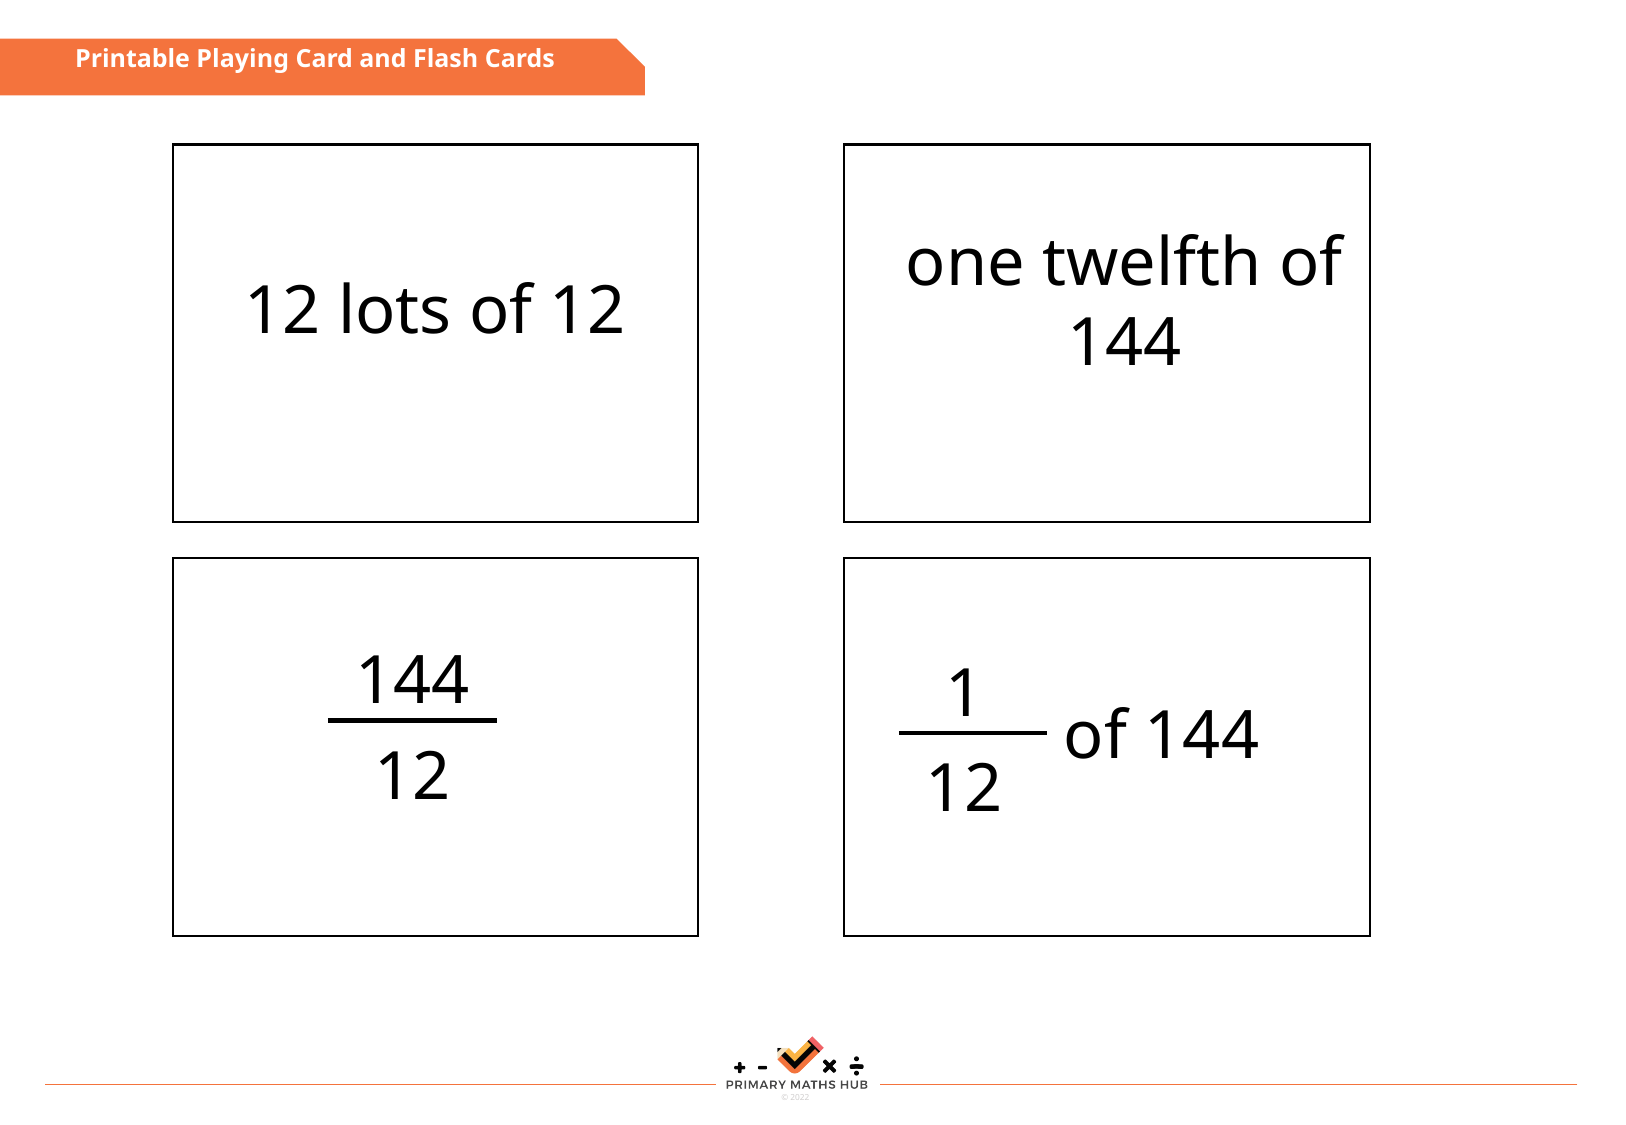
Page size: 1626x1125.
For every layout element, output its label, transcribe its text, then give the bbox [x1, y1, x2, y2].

text_box [172, 355, 699, 523]
text_box Printable Playing Card and Flash Cards [0, 37, 646, 97]
text_box one twelfth of 144 [879, 211, 1370, 386]
table_header 1 [881, 638, 1047, 733]
table_header 144 [328, 625, 497, 718]
table_cell 12 [328, 723, 497, 815]
text_box 12 lots of 12 [172, 259, 699, 355]
text_box © 2022 [720, 1084, 870, 1110]
table_cell 12 [881, 733, 1047, 828]
text_box of 144 [1026, 684, 1298, 780]
picture [722, 1034, 872, 1094]
text_box [172, 557, 699, 937]
text_box [172, 143, 699, 259]
text_box [843, 557, 1371, 937]
text_box [843, 143, 1371, 523]
